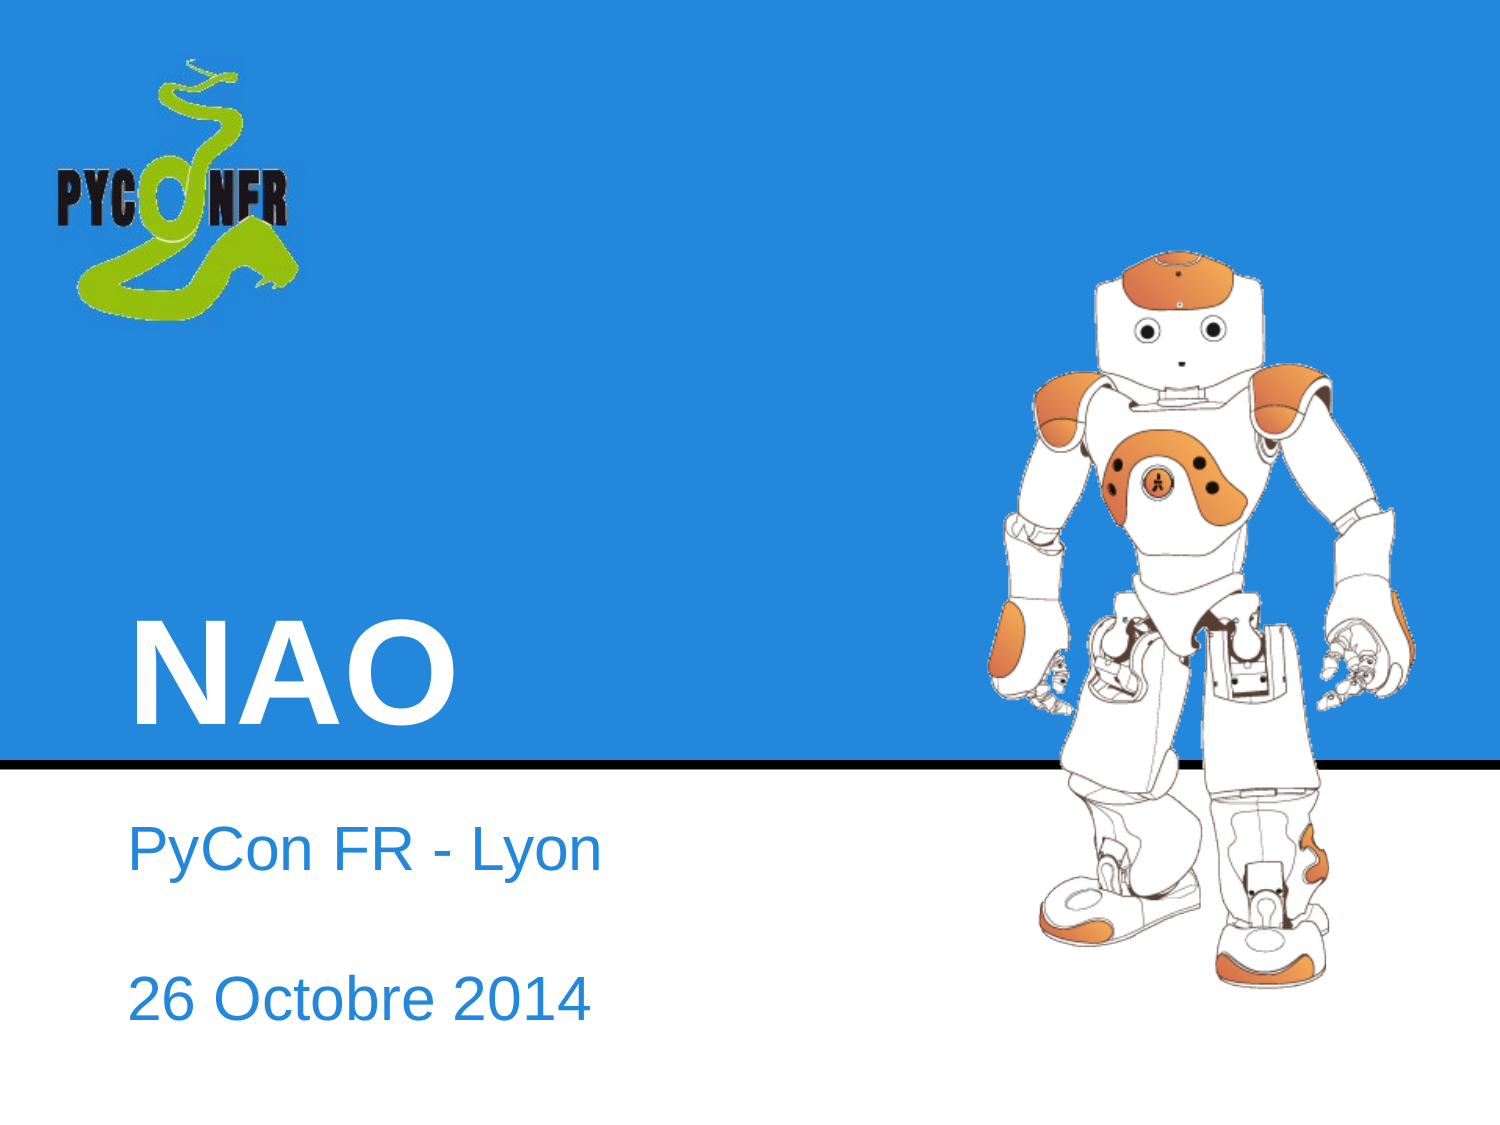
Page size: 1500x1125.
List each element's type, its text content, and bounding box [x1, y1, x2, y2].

picture [52, 54, 325, 339]
text_box [960, 234, 1433, 1010]
text_box NAO [112, 408, 960, 770]
text_box PyCon FR - Lyon 26 Octobre 2014 [112, 793, 1388, 1083]
